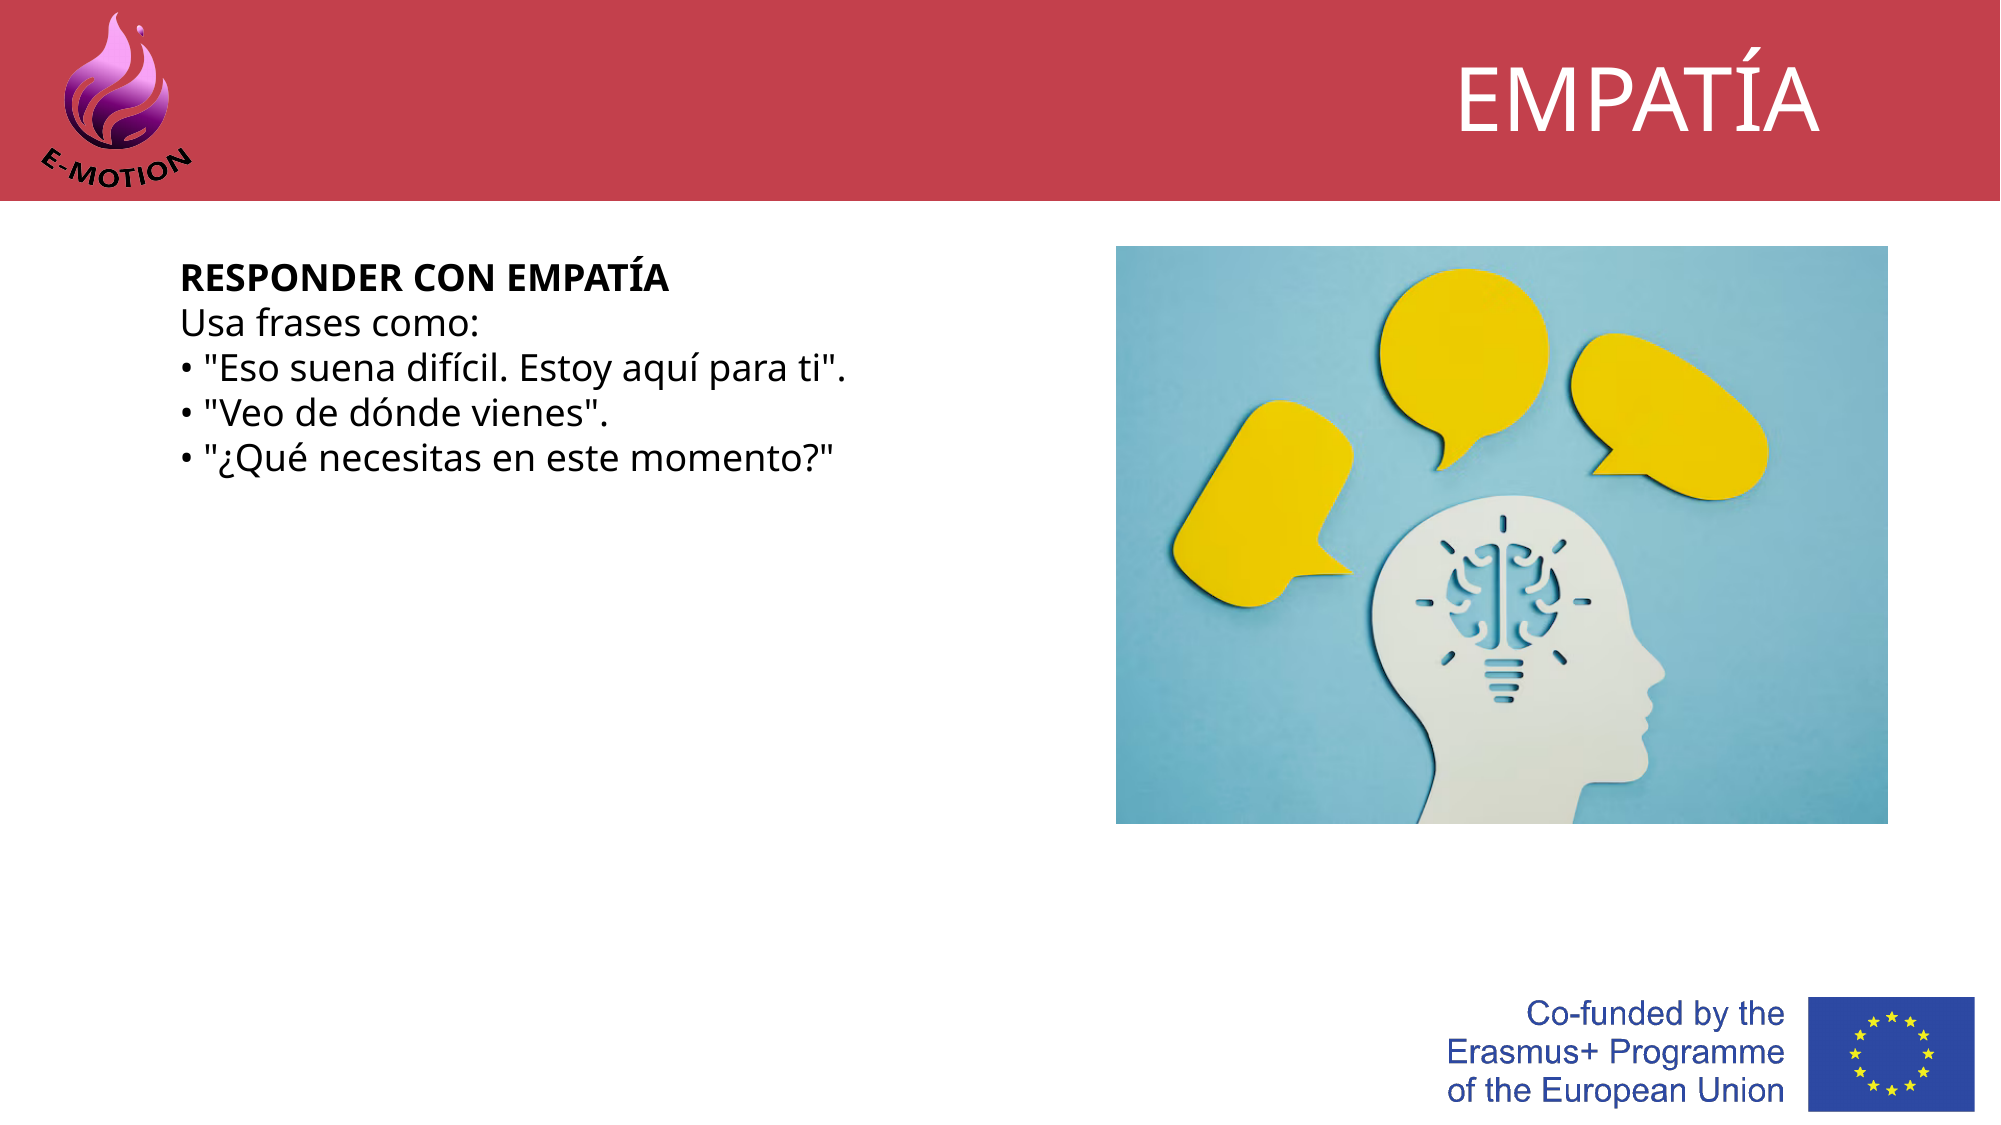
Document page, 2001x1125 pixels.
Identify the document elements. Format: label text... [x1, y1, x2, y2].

text_box EMPATÍA [576, 35, 1836, 246]
picture [0, 0, 253, 247]
picture [1116, 246, 1888, 824]
picture [1396, 995, 1975, 1116]
text_box RESPONDER CON EMPATÍA Usa frases como: • "Eso suena difícil. Estoy aquí para ti". • "Veo de dónde vienes". • "¿Qué necesitas en este momento?" [164, 246, 1114, 487]
